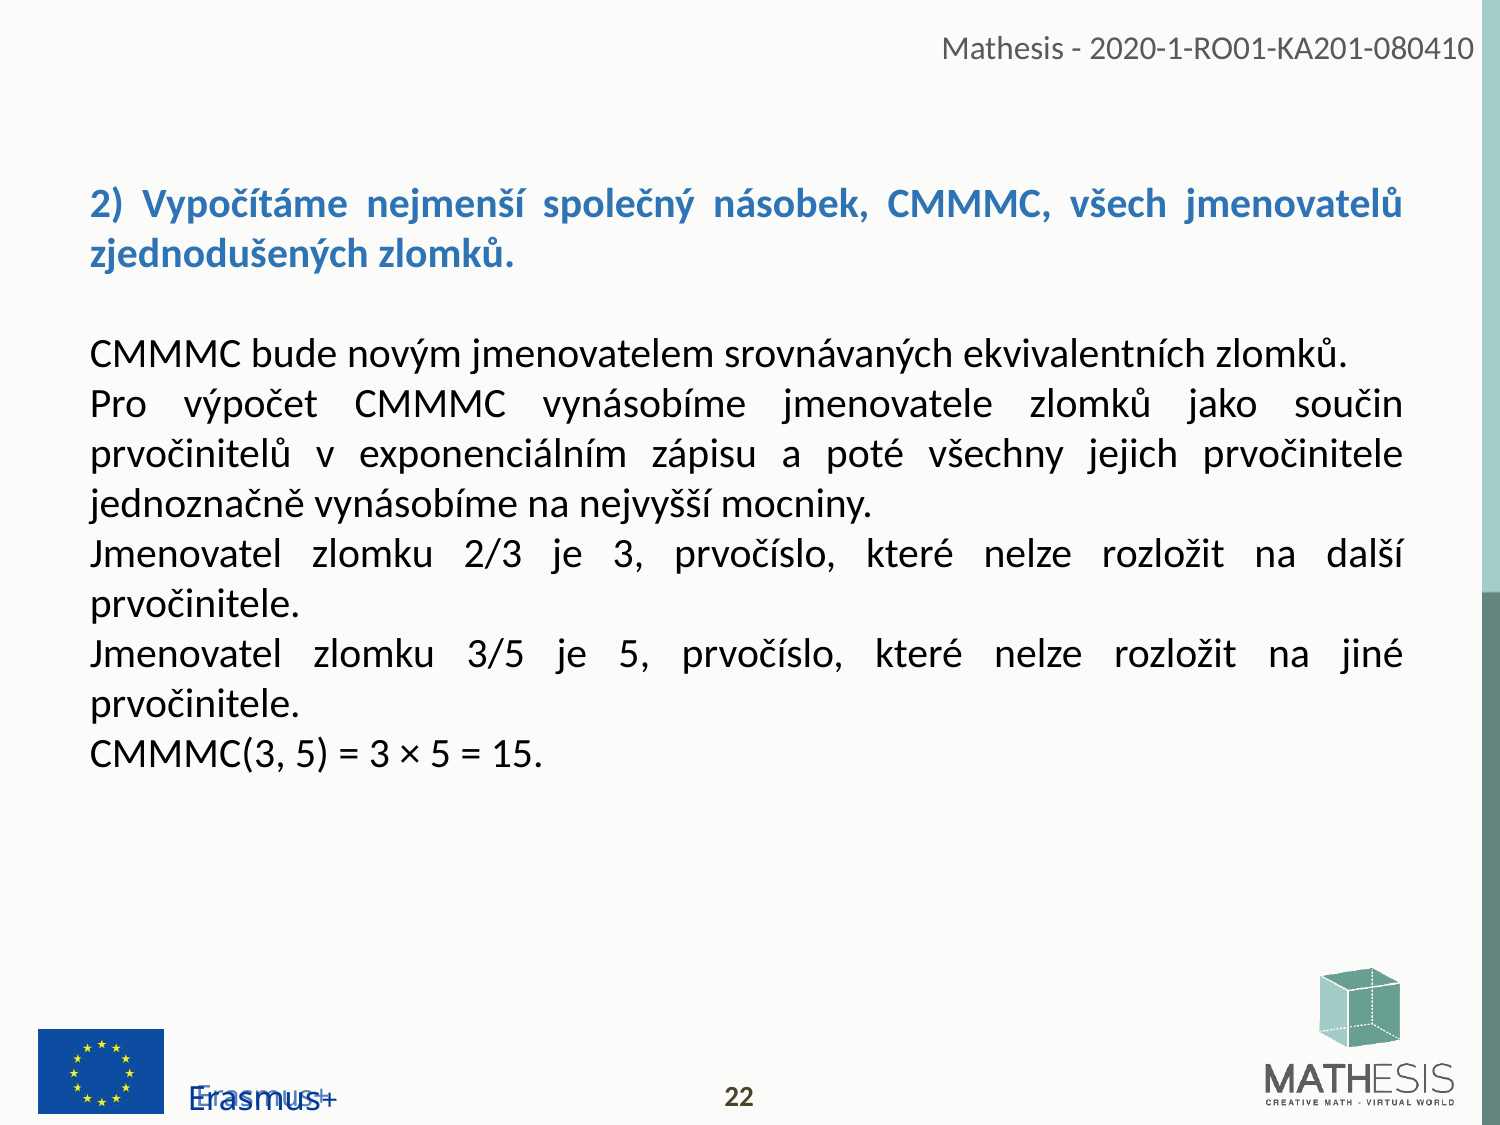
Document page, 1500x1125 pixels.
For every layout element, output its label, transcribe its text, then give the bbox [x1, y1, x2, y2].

picture [38, 1029, 164, 1114]
list 2) Vypočítáme nejmenší společný násobek, CMMMC, všech jmenovatelů zjednodušených zlomků. CMMMC bude novým jmenovatelem srovnávaných ekvivalentních zlomků. Pro výpočet CMMMC vynásobíme jmenovatele zlomků jako součin prvočinitelů v exponenciálním zápisu a poté všechny jejich prvočinitele jednoznačně vynásobíme na nejvyšší mocniny. Jmenovatel zlomku 2/3 je 3, prvočíslo, které nelze rozložit na další prvočinitele. Jmenovatel zlomku 3/5 je 5, prvočíslo, které nelze rozložit na jiné prvočinitele. CMMMC(3, 5) = 3 × 5 = 15. [75, 168, 1425, 911]
